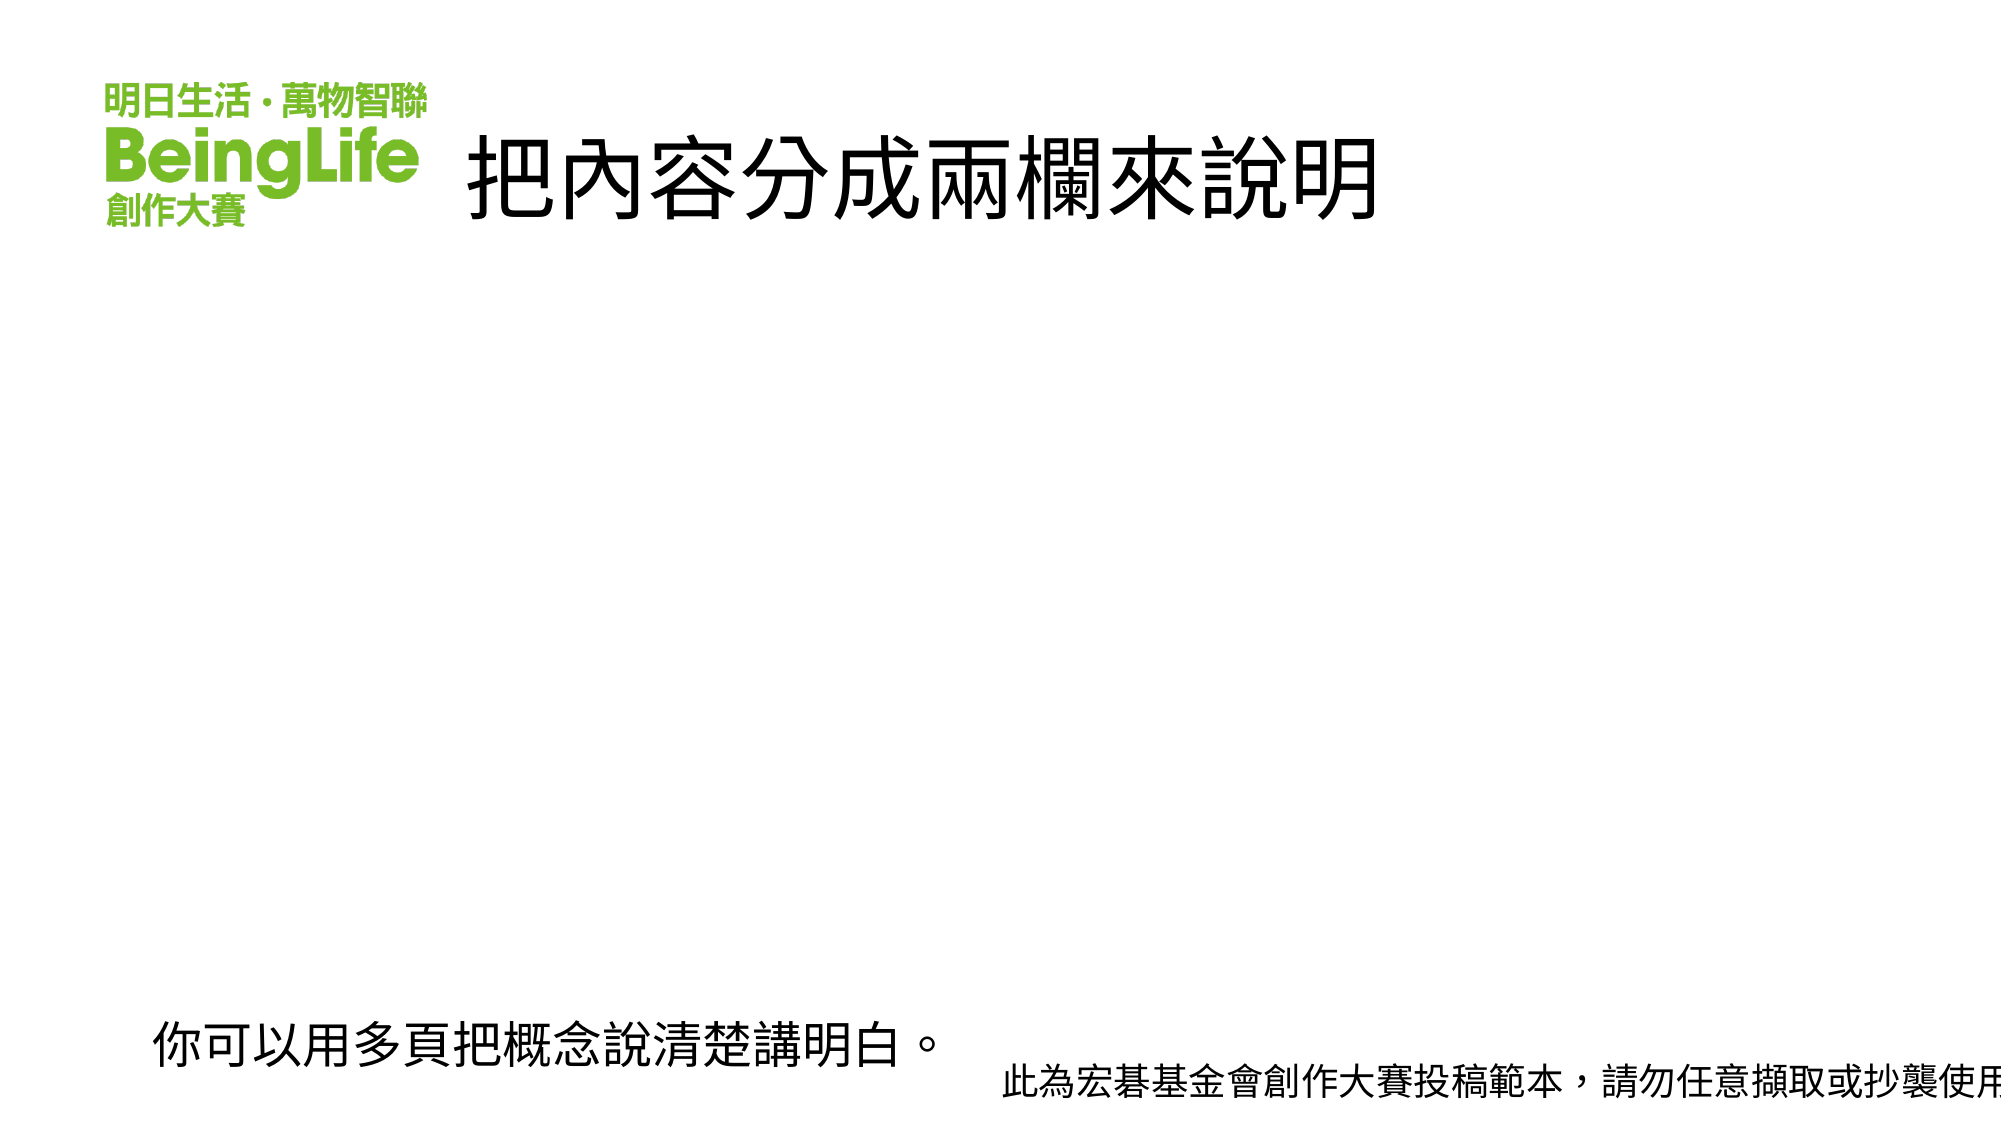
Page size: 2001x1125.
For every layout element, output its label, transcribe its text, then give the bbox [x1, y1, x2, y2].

picture [105, 82, 427, 227]
text_box 你可以用多頁把概念說清楚講明白。 [137, 1013, 1863, 1085]
title 把內容分成兩欄來說明 [449, 73, 2000, 292]
